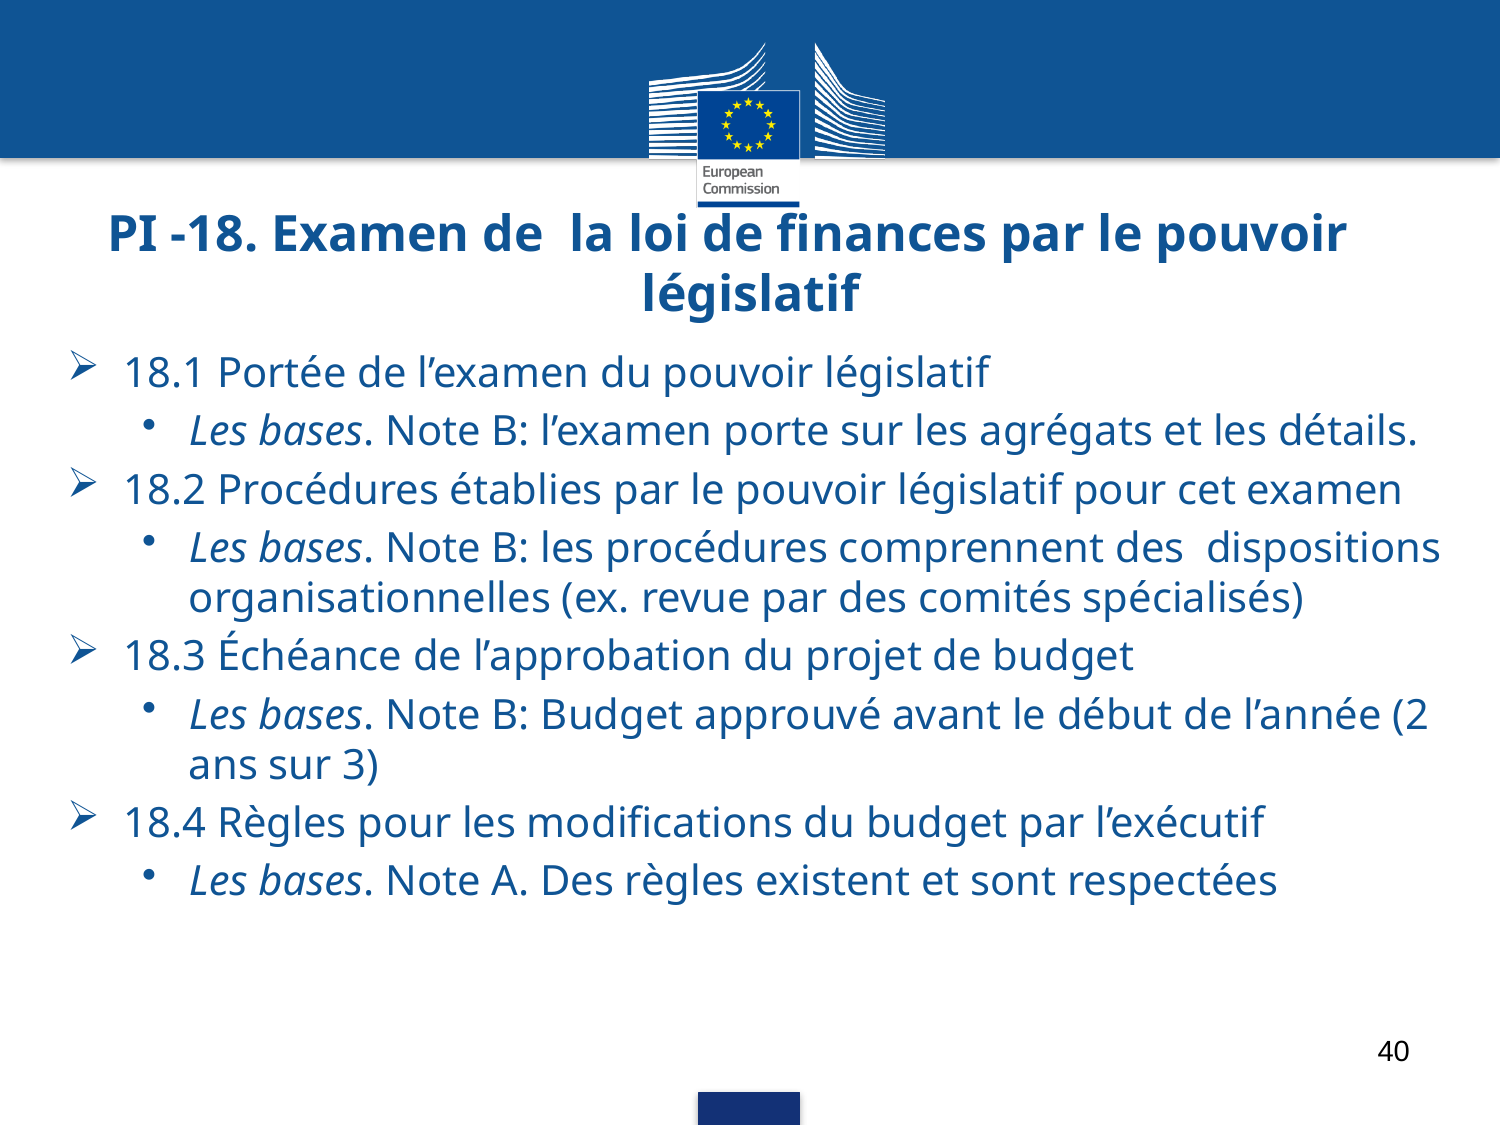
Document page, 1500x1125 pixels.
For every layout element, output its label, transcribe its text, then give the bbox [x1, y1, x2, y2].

slide_number 40 [1074, 1024, 1426, 1103]
list 18.1 Portée de l’examen du pouvoir législatif Les bases. Note B: l’examen porte sur les agrégats et les détails. 18.2 Procédures établies par le pouvoir législatif pour cet examen Les bases. Note B: les procédures comprennent des dispositions organisationnelles (ex. revue par des comités spécialisés) 18.3 Échéance de l’approbation du projet de budget Les bases. Note B: Budget approuvé avant le début de l’année (2 ans sur 3) 18.4 Règles pour les modifications du budget par l’exécutif Les bases. Note A. Des règles existent et sont respectées [51, 338, 1482, 1103]
picture [649, 42, 885, 184]
title PI -18. Examen de la loi de finances par le pouvoir législatif [52, 184, 1404, 338]
